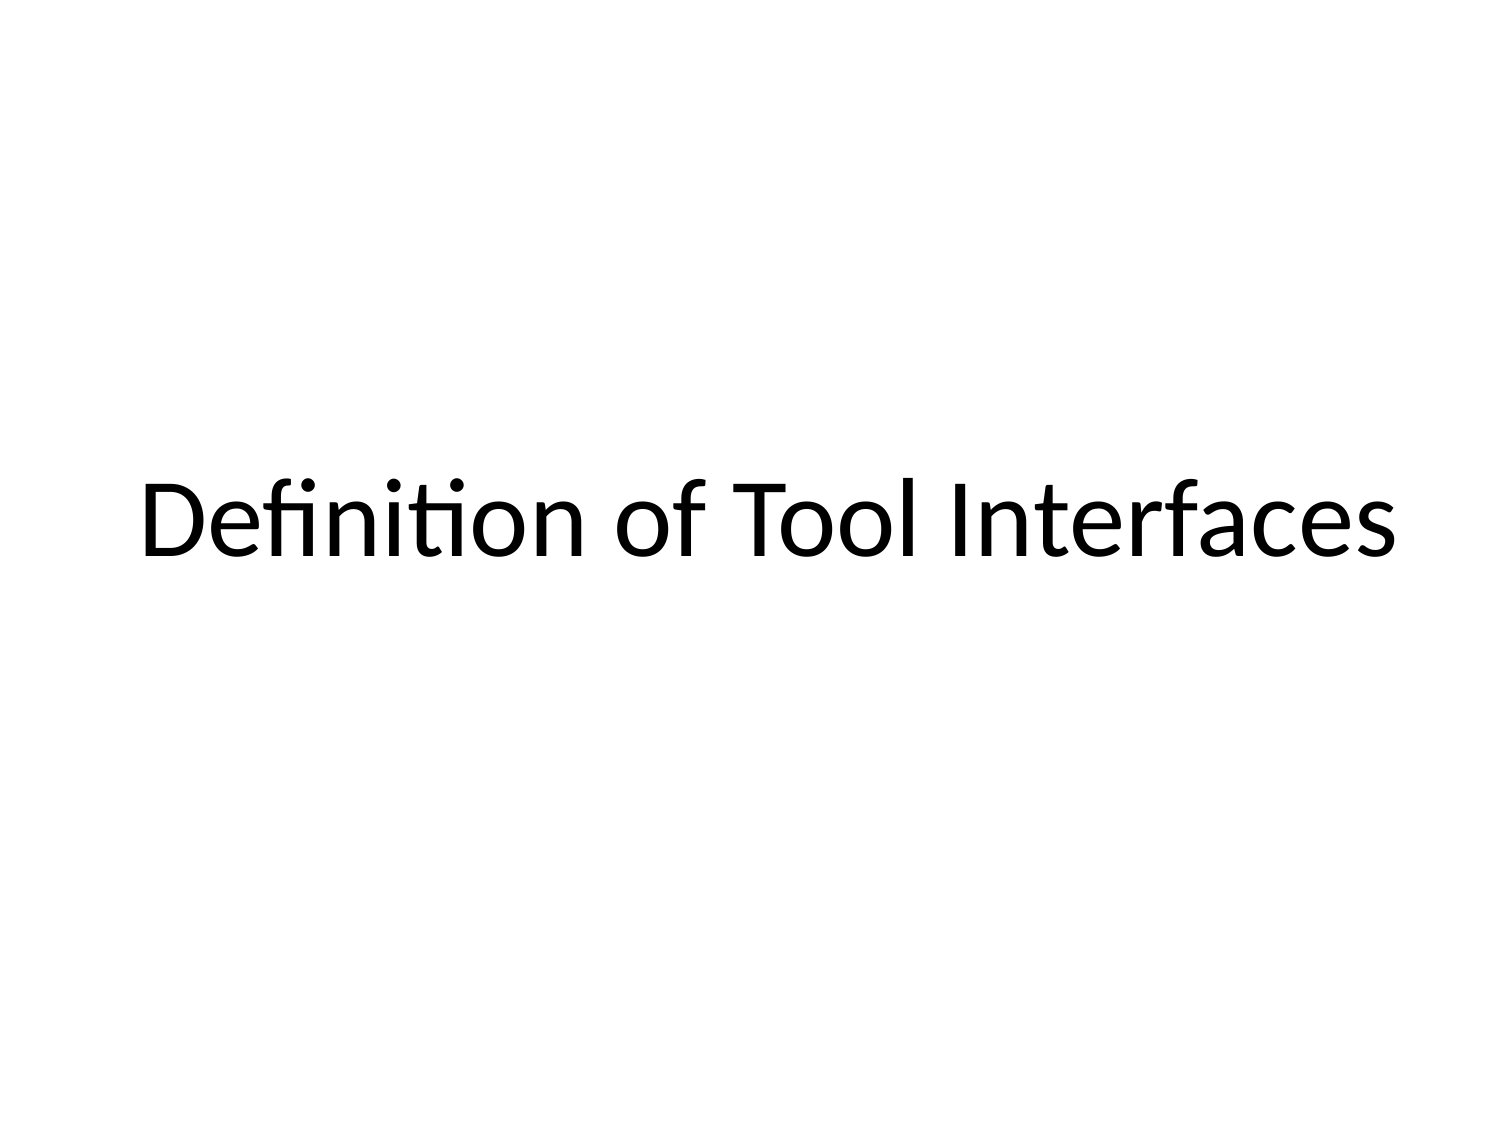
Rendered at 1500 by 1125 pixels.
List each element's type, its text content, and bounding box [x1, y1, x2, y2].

title Definition of Tool Interfaces [87, 312, 1451, 601]
